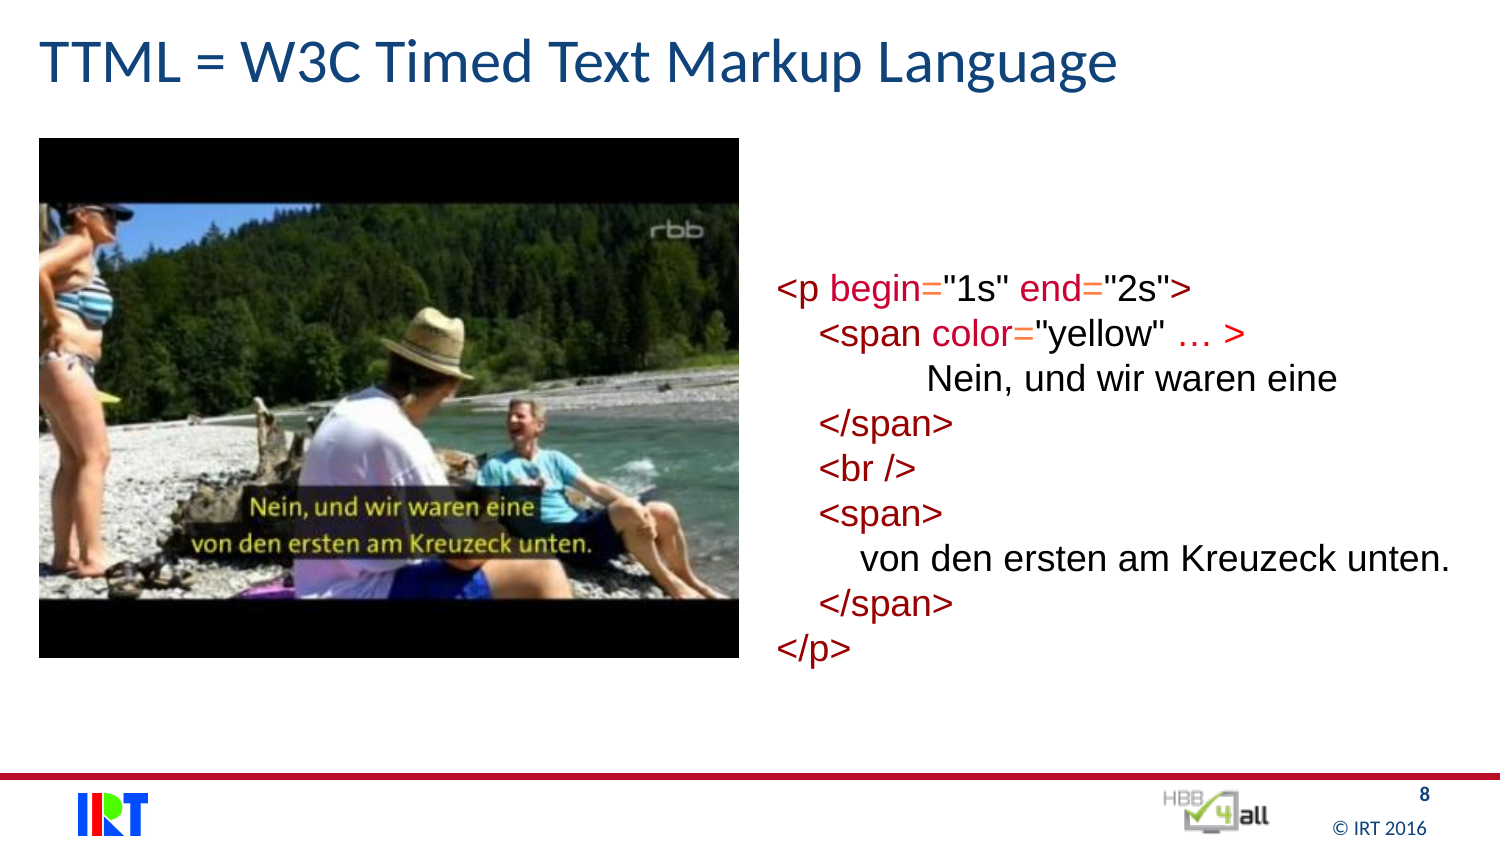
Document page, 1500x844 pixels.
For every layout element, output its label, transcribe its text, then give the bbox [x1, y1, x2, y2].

picture [1163, 787, 1270, 844]
text_box <p begin="1s" end="2s"> <span color="yellow" … > Nein, und wir waren eine </span> <br /> <span> von den ersten am Kreuzeck unten. </span> </p> [761, 256, 1483, 677]
picture [78, 793, 148, 836]
picture [38, 138, 739, 659]
title TTML = W3C Timed Text Markup Language [24, 0, 1218, 124]
